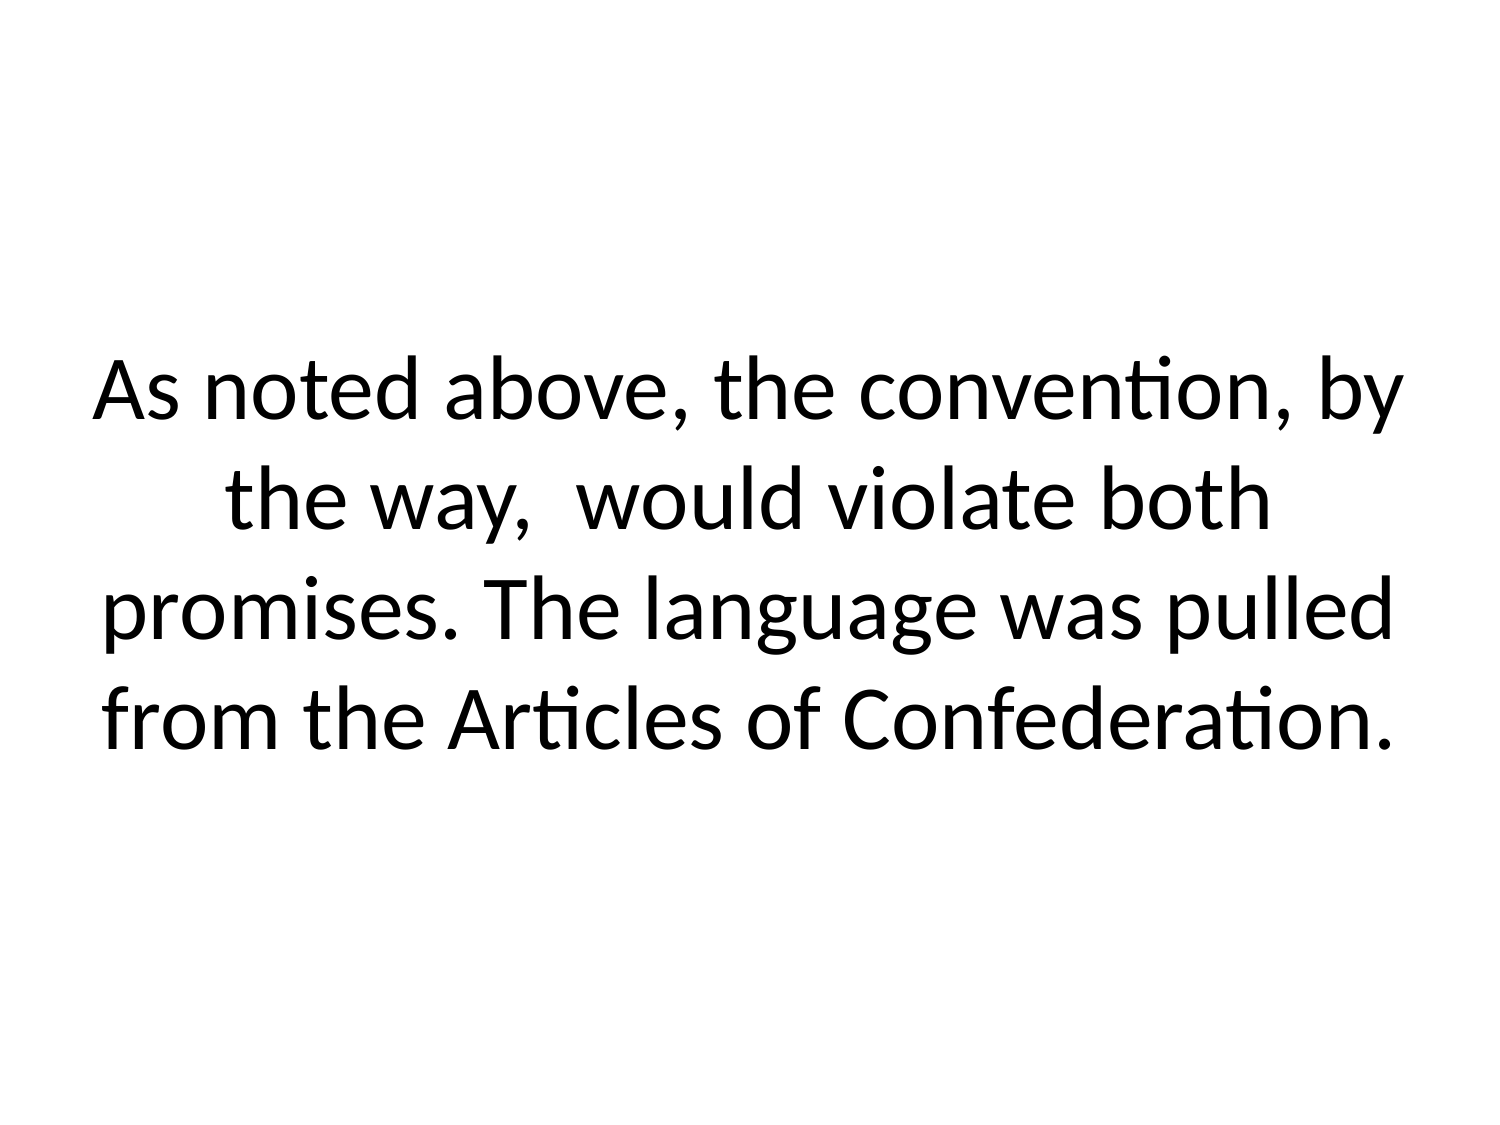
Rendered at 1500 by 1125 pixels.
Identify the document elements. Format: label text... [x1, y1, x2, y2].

title As noted above, the convention, by the way, would violate both promises. The language was pulled from the Articles of Confederation. [75, 45, 1425, 1050]
